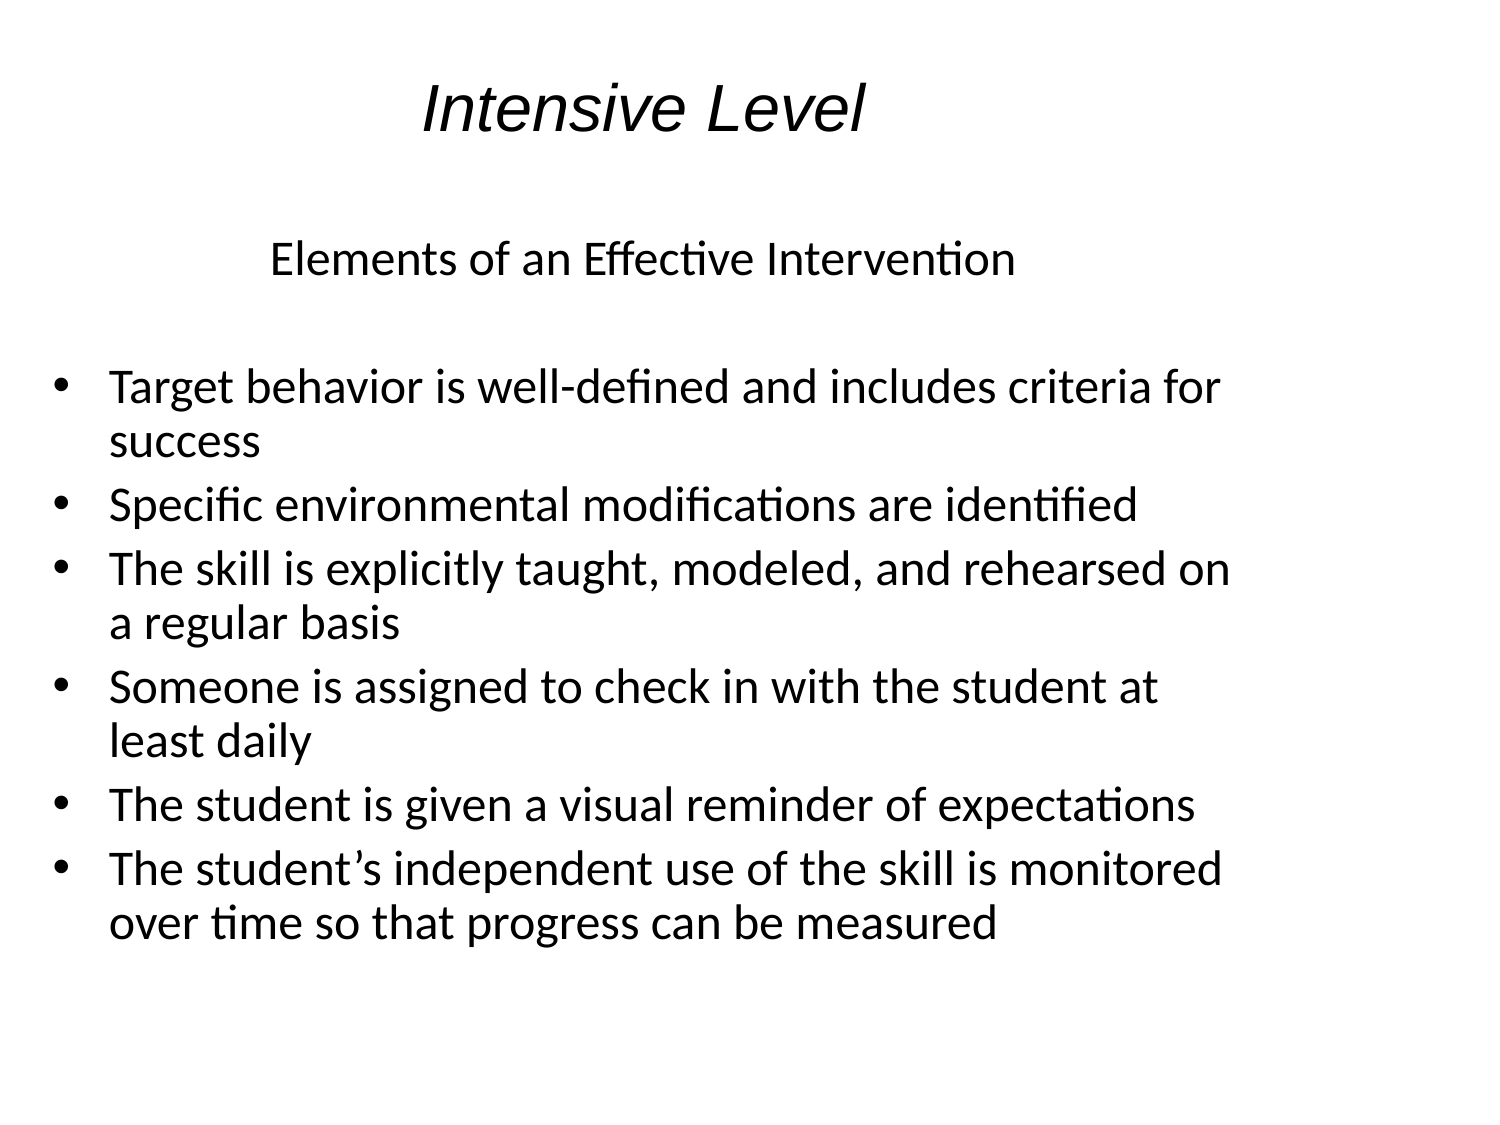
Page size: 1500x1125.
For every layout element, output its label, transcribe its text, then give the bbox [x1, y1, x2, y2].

title Intensive Level [35, 37, 1252, 173]
list Elements of an Effective Intervention Target behavior is well-defined and includes criteria for success Specific environmental modifications are identified The skill is explicitly taught, modeled, and rehearsed on a regular basis Someone is assigned to check in with the student at least daily The student is given a visual reminder of expectations The student’s independent use of the skill is monitored over time so that progress can be measured [37, 224, 1250, 963]
